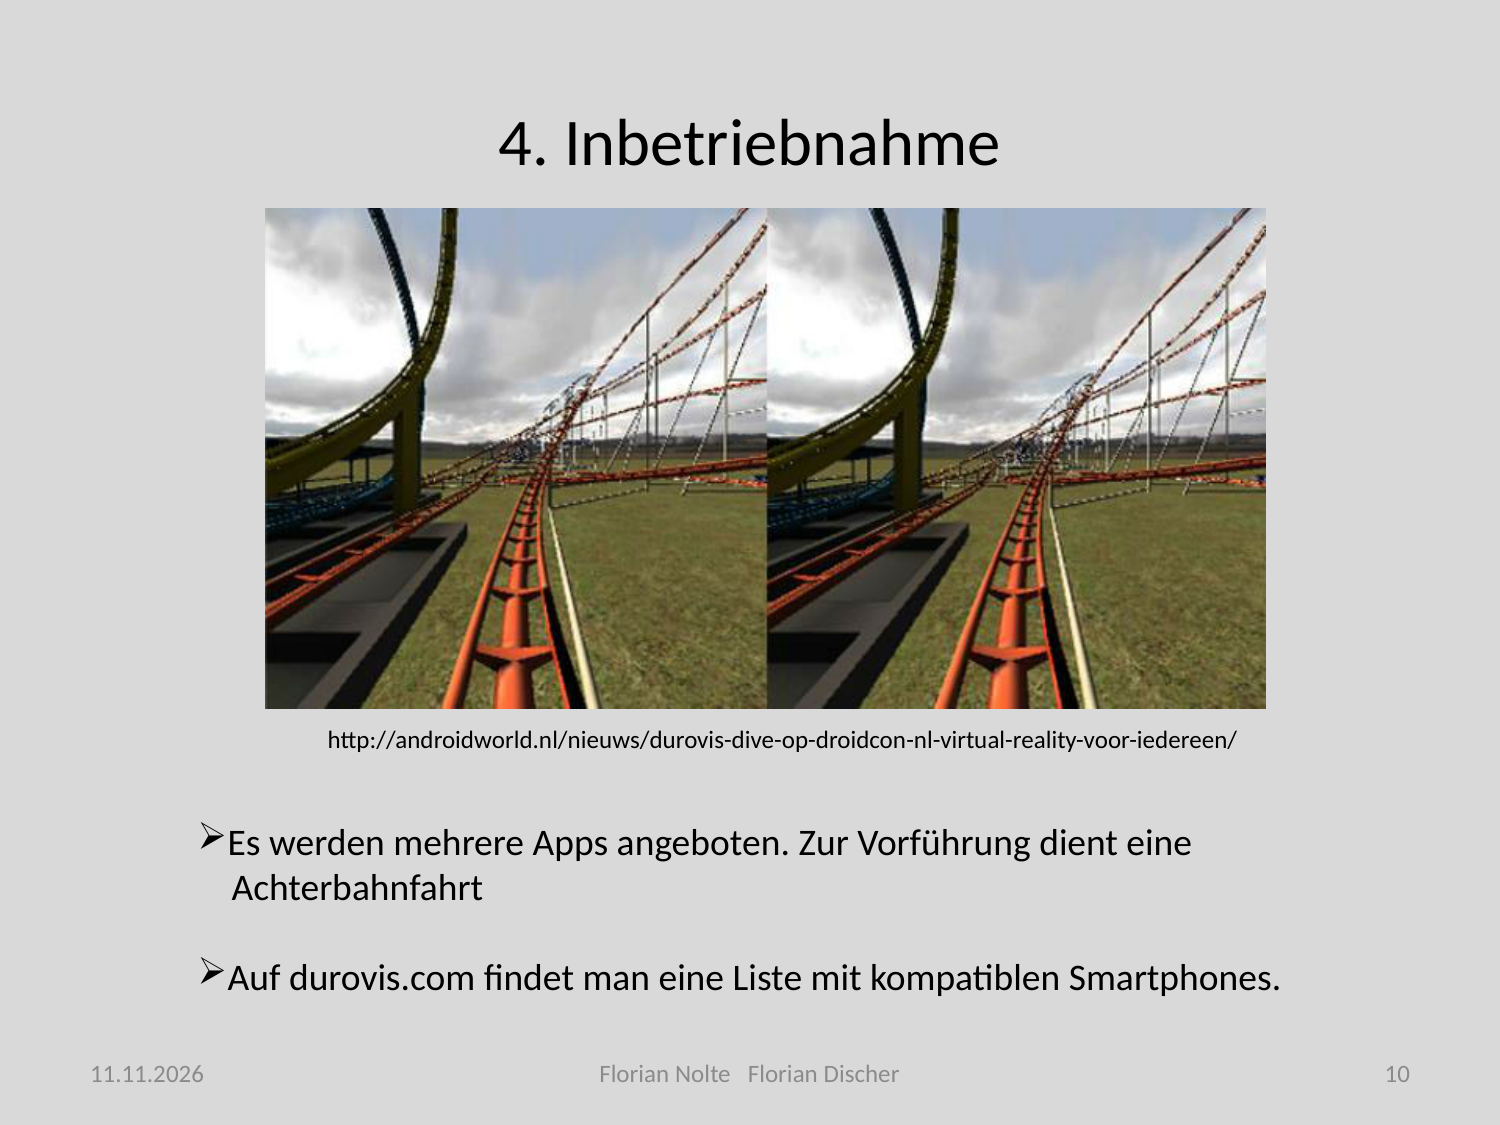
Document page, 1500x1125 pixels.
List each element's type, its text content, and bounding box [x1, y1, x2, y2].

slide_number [75, 1042, 425, 1103]
text_box Es werden mehrere Apps angeboten. Zur Vorführung dient eine Achterbahnfahrt Auf durovis.com findet man eine Liste mit kompatiblen Smartphones. [182, 810, 1317, 1006]
footer Florian Nolte Florian Discher [512, 1042, 988, 1103]
slide_number 10 [1074, 1042, 1425, 1103]
picture [265, 207, 1266, 709]
text_box http://androidworld.nl/nieuws/durovis-dive-op-droidcon-nl-virtual-reality-voor-iedereen/ [312, 716, 1459, 761]
title 4. Inbetriebnahme [75, 45, 1425, 233]
